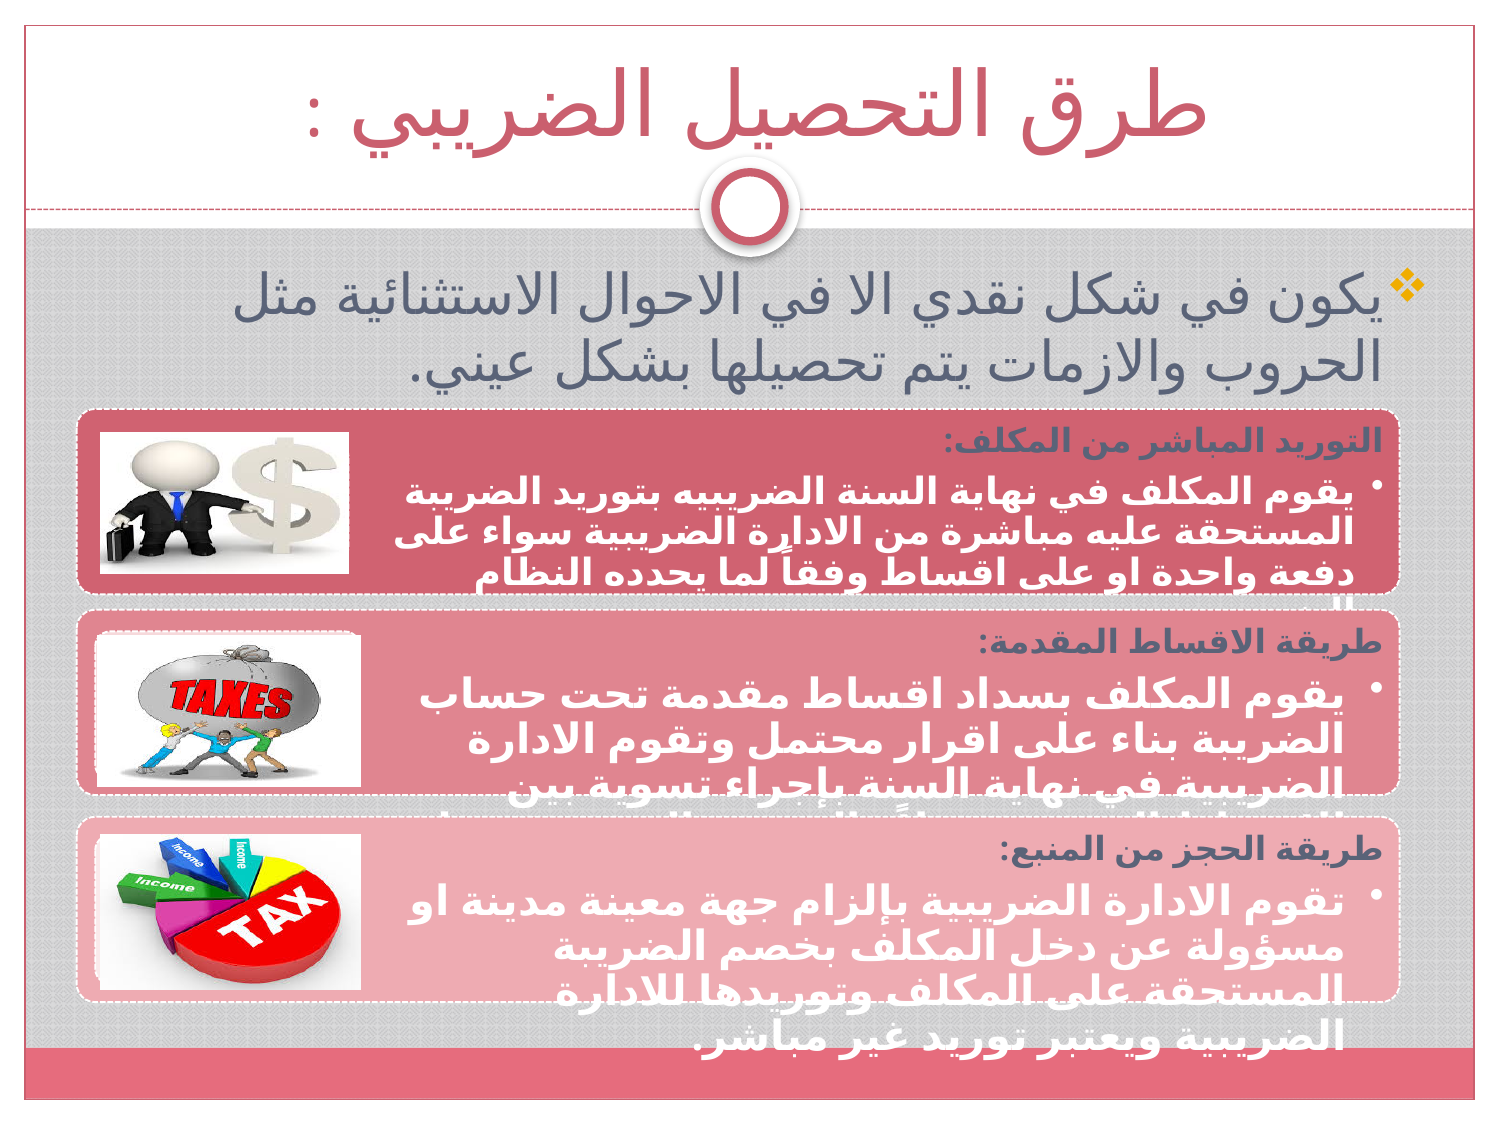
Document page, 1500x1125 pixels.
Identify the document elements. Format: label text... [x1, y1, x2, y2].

picture [100, 833, 361, 990]
picture [97, 634, 361, 788]
list يكون في شكل نقدي الا في الاحوال الاستثنائية مثل الحروب والازمات يتم تحصيلها بشكل عيني. [49, 250, 1445, 1001]
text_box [76, 408, 1400, 1003]
title طرق التحصيل الضريبي : [49, 37, 1450, 162]
picture [100, 432, 349, 574]
